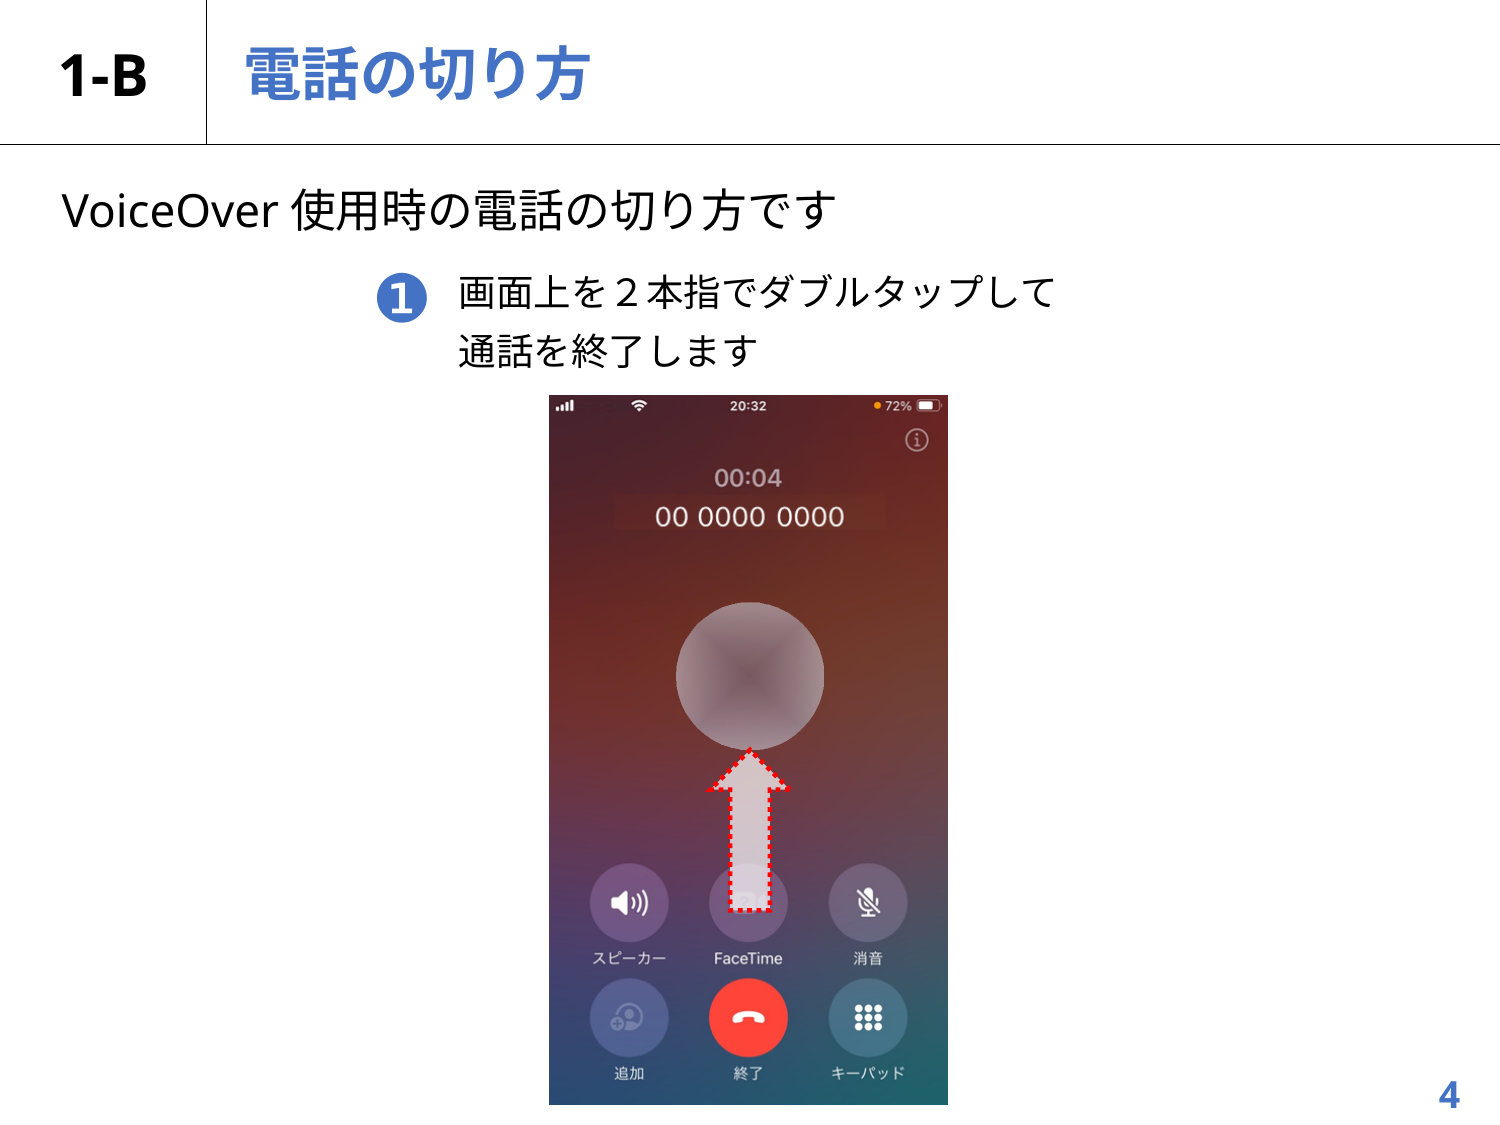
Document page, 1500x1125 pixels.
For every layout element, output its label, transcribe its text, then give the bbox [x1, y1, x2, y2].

title 電話の切り方 [228, 36, 1472, 116]
text_box 1-B [0, 0, 207, 147]
picture [549, 395, 948, 1105]
text_box 画面上を２本指でダブルタップして 通話を終了します [443, 274, 1173, 381]
text_box ❶ [358, 274, 435, 343]
text_box 4 [1399, 1063, 1500, 1123]
text_box VoiceOver使用時の電話の切り方です [46, 180, 1422, 274]
